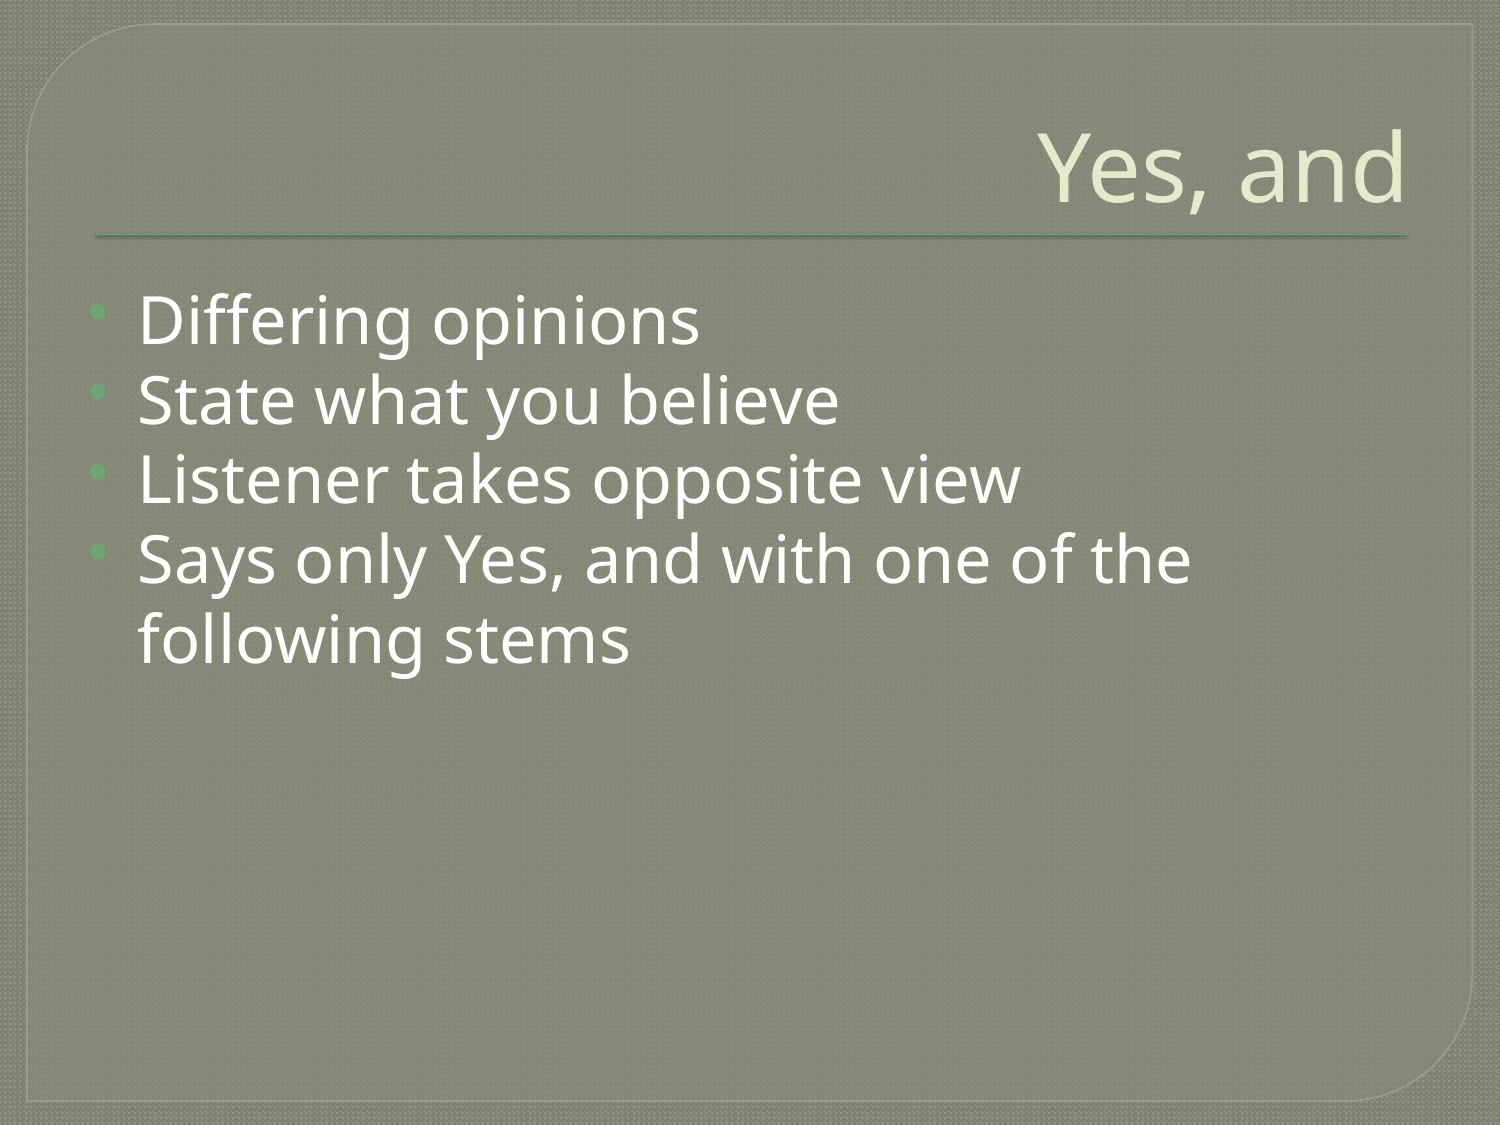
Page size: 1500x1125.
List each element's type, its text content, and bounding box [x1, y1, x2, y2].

title Yes, and [75, 41, 1425, 230]
list Differing opinions State what you believe Listener takes opposite view Says only Yes, and with one of the following stems [75, 270, 1425, 1013]
